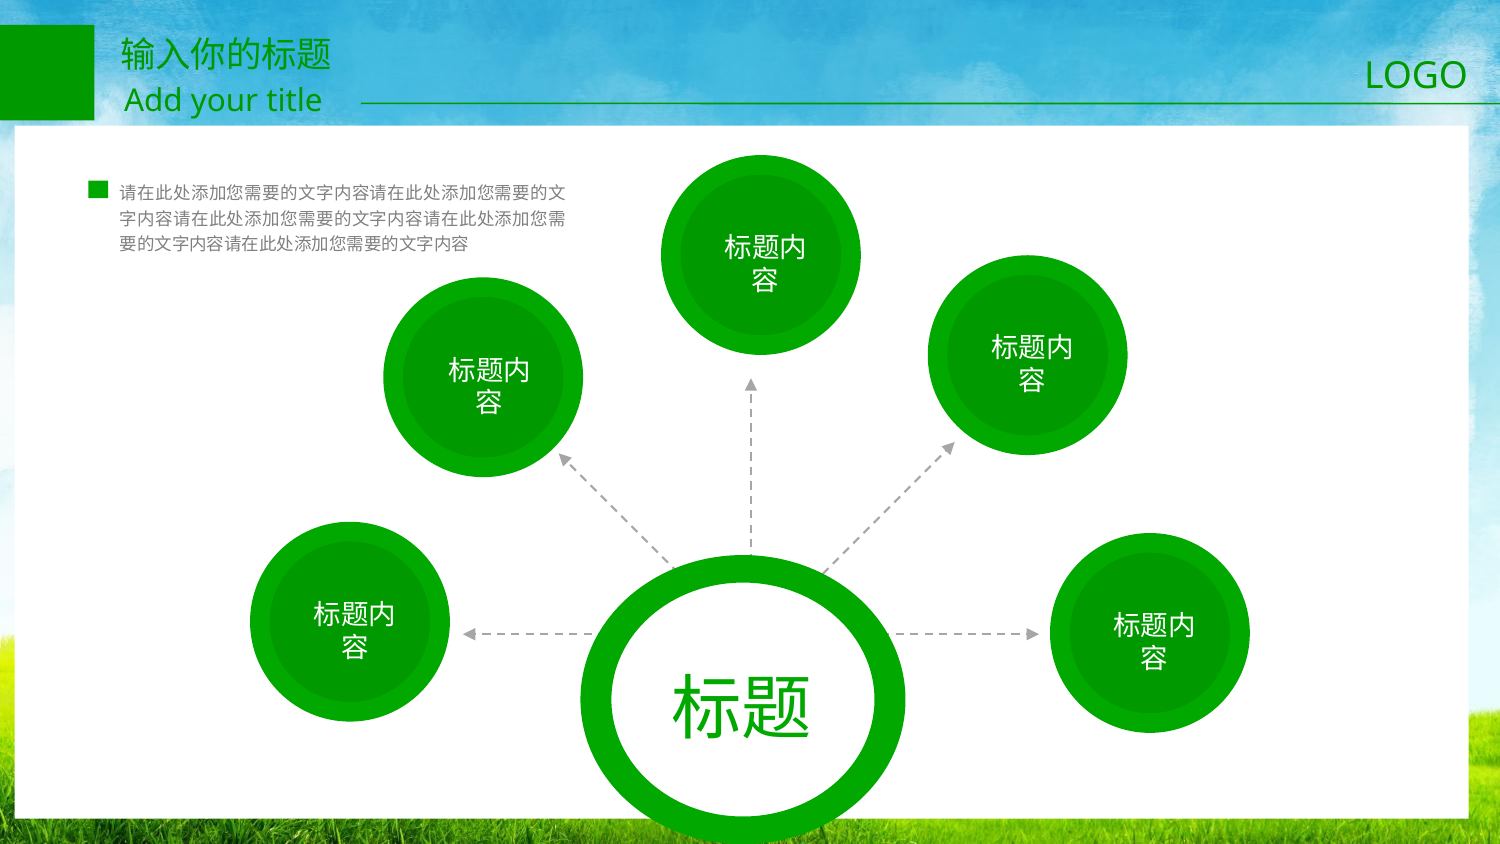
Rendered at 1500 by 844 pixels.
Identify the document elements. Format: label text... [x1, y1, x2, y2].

text_box [87, 179, 109, 199]
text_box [927, 254, 1128, 456]
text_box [249, 521, 451, 722]
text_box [580, 554, 906, 844]
picture [0, 0, 1500, 844]
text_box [660, 154, 862, 356]
text_box 请在此处添加您需要的文字内容请在此处添加您需要的文字内容请在此处添加您需要的文字内容请在此处添加您需要的文字内容请在此处添加您需要的文字内容 [119, 177, 567, 254]
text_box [1049, 532, 1251, 734]
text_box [383, 277, 584, 478]
